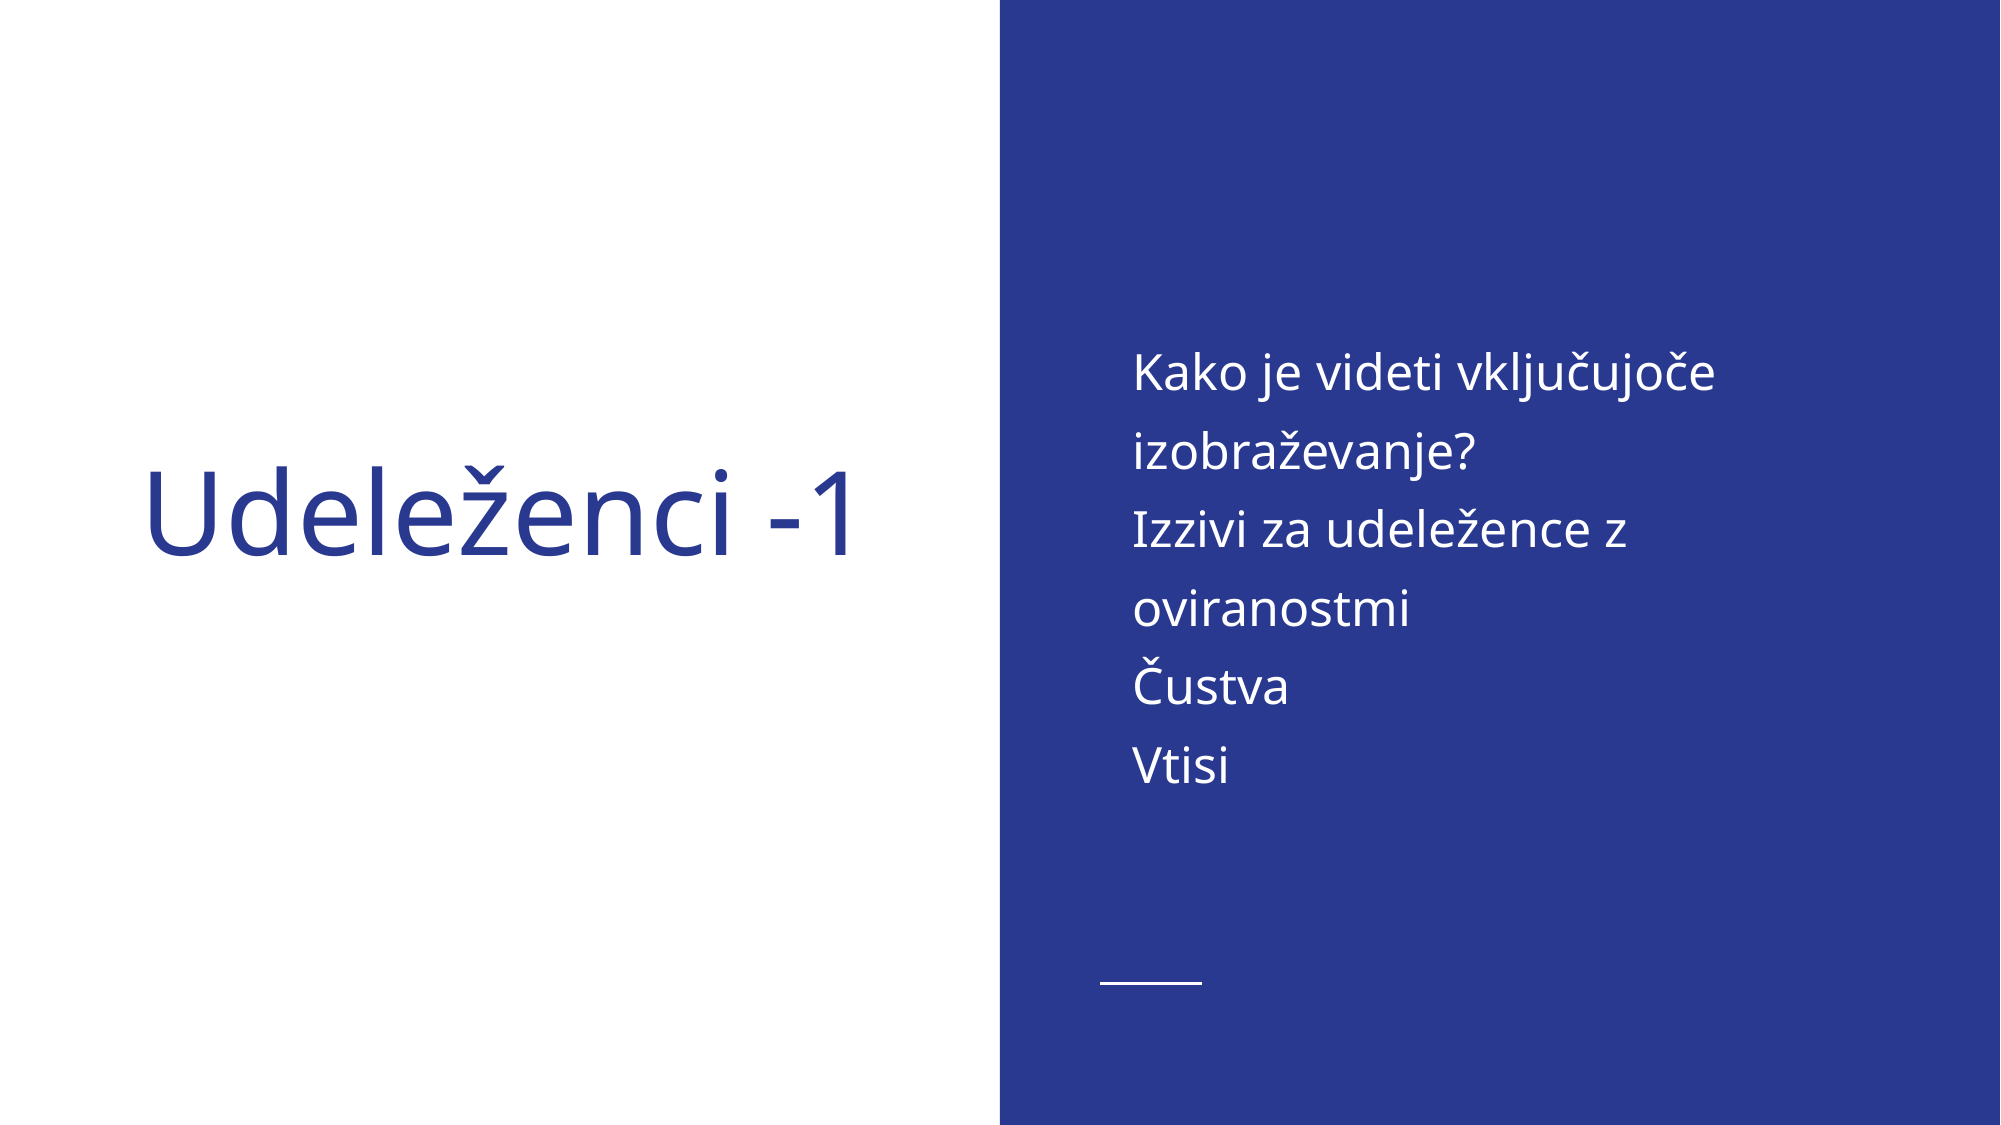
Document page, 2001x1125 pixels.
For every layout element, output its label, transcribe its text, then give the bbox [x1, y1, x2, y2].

list Kako je videti vključujoče izobraževanje? Izzivi za udeležence z oviranostmi Čustva Vtisi [1080, 158, 1920, 967]
title Udeleženci -1 [63, 255, 948, 598]
